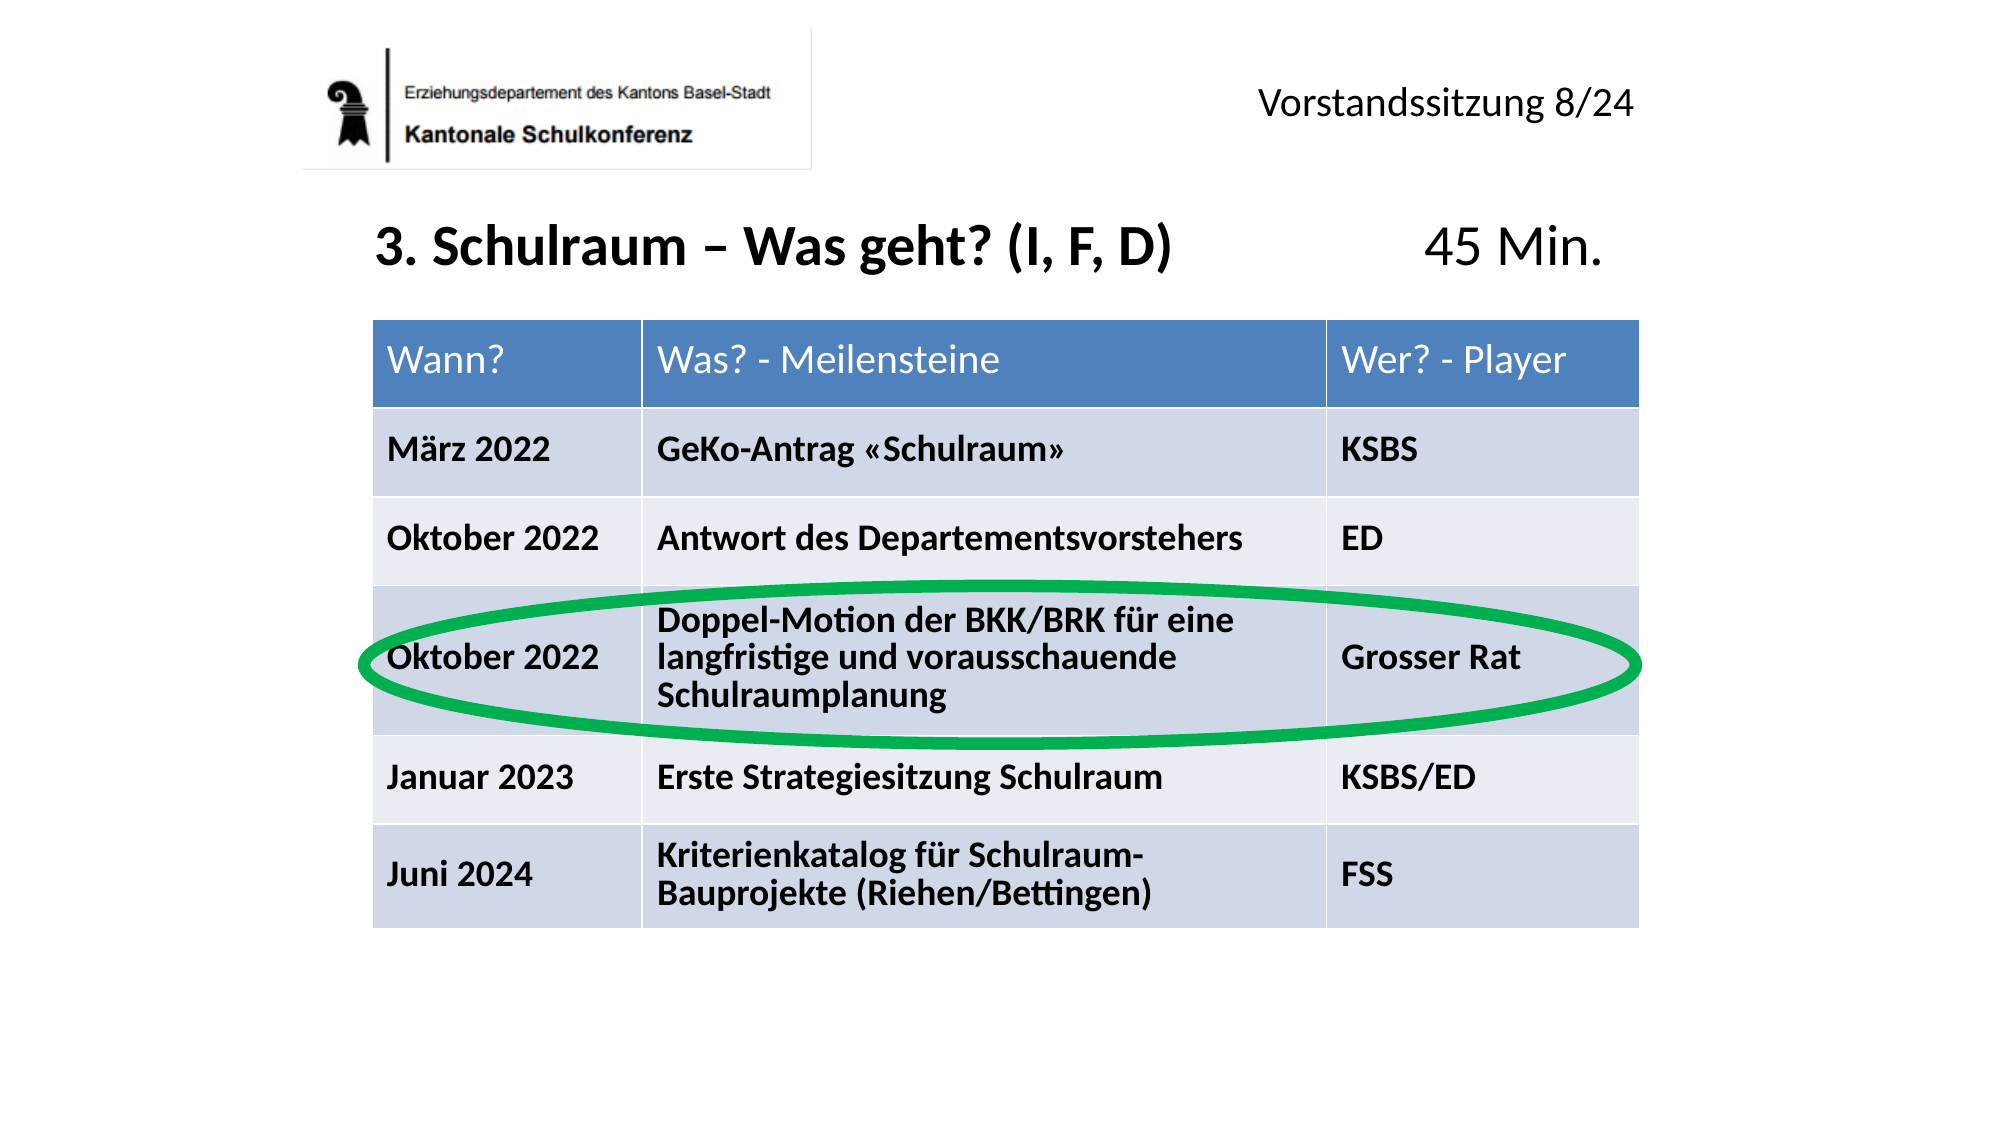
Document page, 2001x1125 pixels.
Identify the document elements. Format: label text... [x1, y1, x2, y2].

picture [302, 28, 813, 171]
table_cell Antwort des Departementsvorstehers [643, 498, 1326, 585]
table_header Wer? - Player [1327, 320, 1639, 407]
table_header Was? - Meilensteine [643, 320, 1326, 407]
table_cell Oktober 2022 [373, 498, 641, 585]
table_cell Doppel-Motion der BKK/BRK für eine langfristige und vorausschauende Schulraumplanung [643, 586, 820, 597]
table_cell KSBS/ED [1327, 736, 1639, 823]
text_box 3. Schulraum – Was geht? (I, F, D) 45 Min. [359, 199, 1664, 285]
table_cell KSBS [1327, 409, 1639, 496]
table_cell Oktober 2022 [373, 682, 641, 735]
table_cell Erste Strategiesitzung Schulraum [643, 736, 1326, 823]
table_cell Oktober 2022 [373, 586, 641, 648]
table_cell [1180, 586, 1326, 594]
table_cell GeKo-Antrag «Schulraum» [643, 409, 1326, 496]
table_cell Grosser Rat [1327, 586, 1639, 735]
table_cell Kriterienkatalog für Schulraum-Bauprojekte (Riehen/Bettingen) [643, 825, 1326, 928]
table_header Wann? [373, 320, 641, 407]
table_cell Juni 2024 [373, 825, 641, 928]
title Vorstandssitzung 8/24 [314, 0, 1650, 200]
table_cell FSS [1327, 825, 1639, 928]
text_box [362, 583, 1638, 746]
table_cell Januar 2023 [373, 736, 641, 823]
table_cell März 2022 [373, 409, 641, 496]
table_cell ED [1327, 498, 1639, 585]
